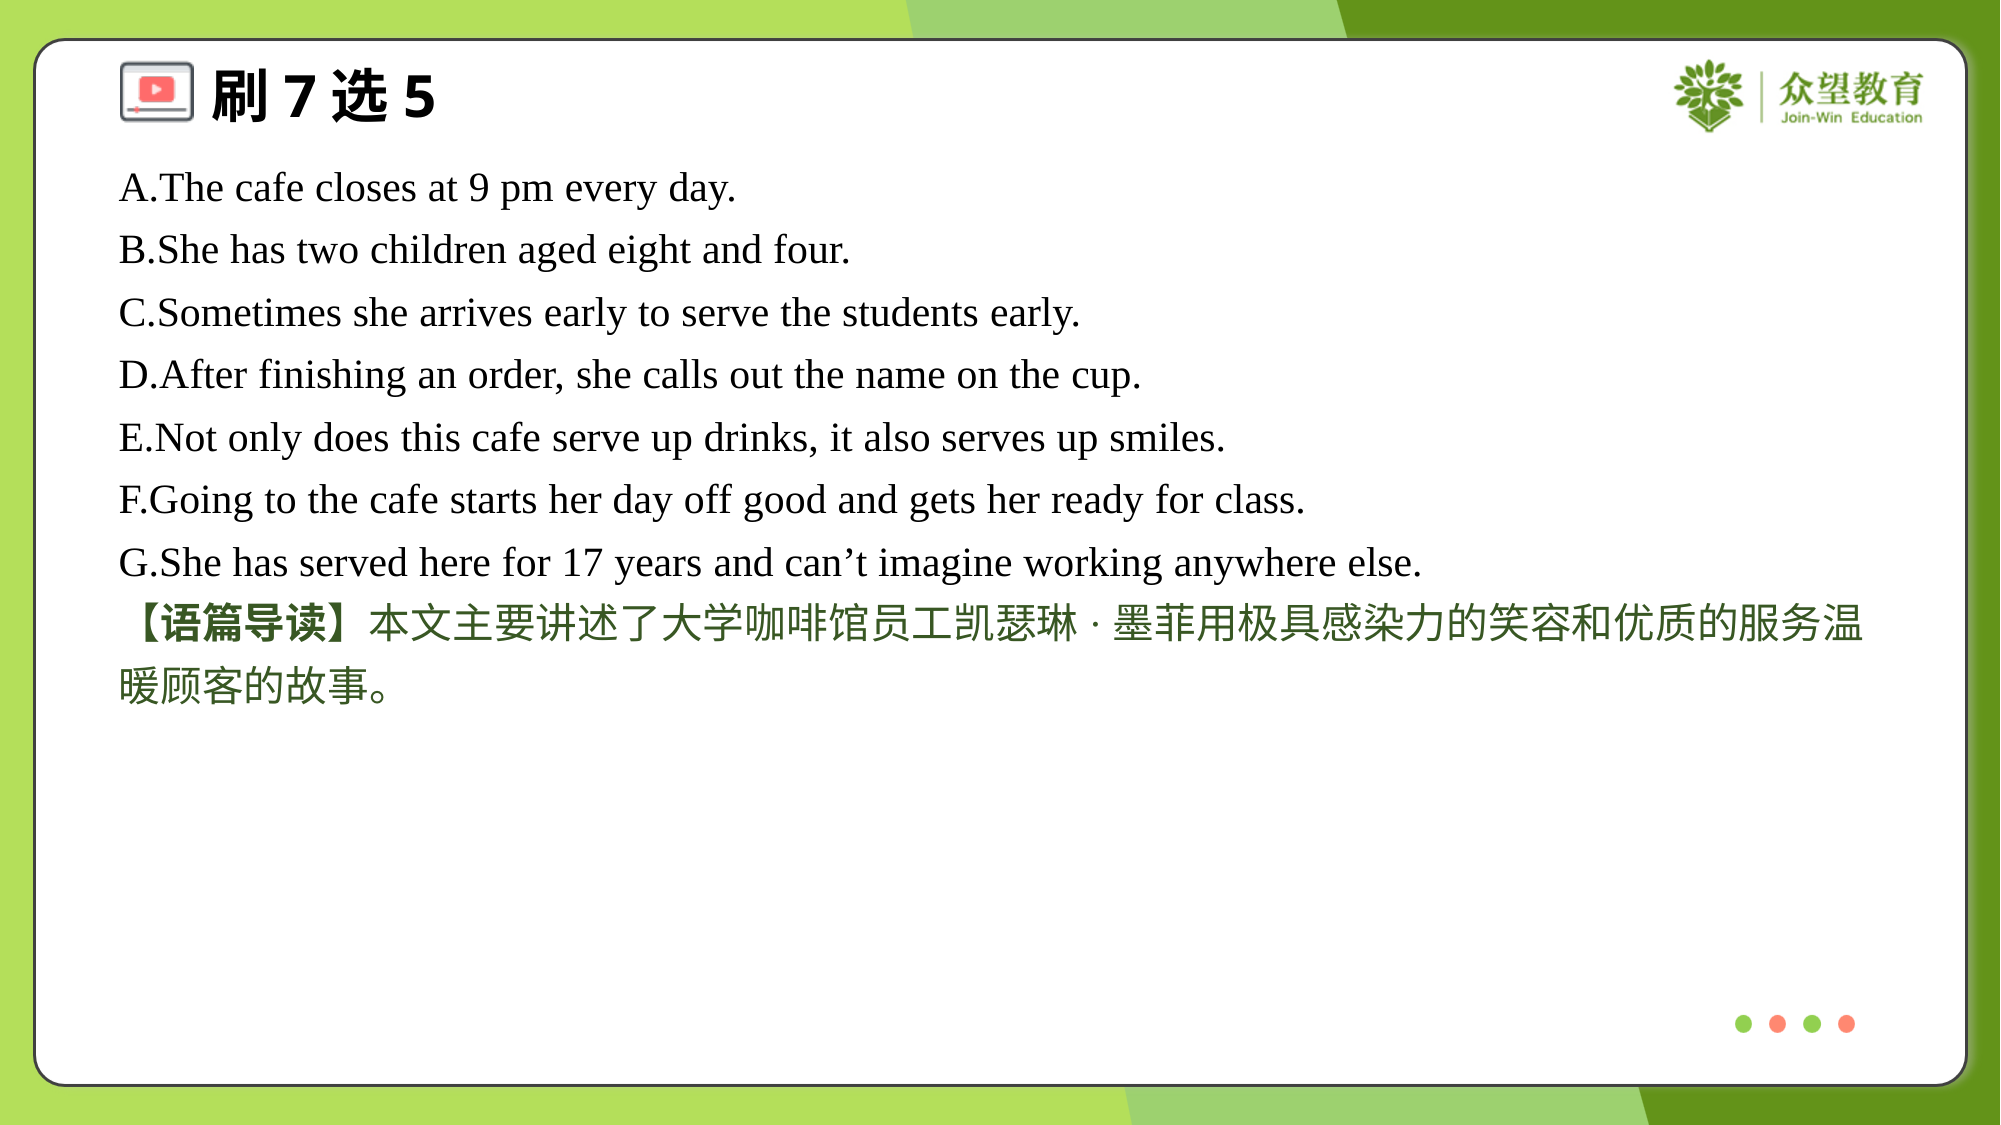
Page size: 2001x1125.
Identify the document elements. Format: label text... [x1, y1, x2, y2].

text_box 【语篇导读】本文主要讲述了大学咖啡馆员工凯瑟琳·墨菲用极具感染力的笑容和优质的服务温暖顾客的故事。 [118, 584, 1883, 705]
picture [0, 0, 2000, 1125]
text_box A.The cafe closes at 9 pm every day. B.She has two children aged eight and four. C.Sometimes she arrives early to serve the students early. D.After finishing an order, she calls out the name on the cup. E.Not only does this cafe serve up drinks, it also serves up smiles. F.Going to the cafe starts her day off good and gets her ready for class. G.She has served here for 17 years and can’t imagine working anywhere else. [118, 146, 1883, 579]
